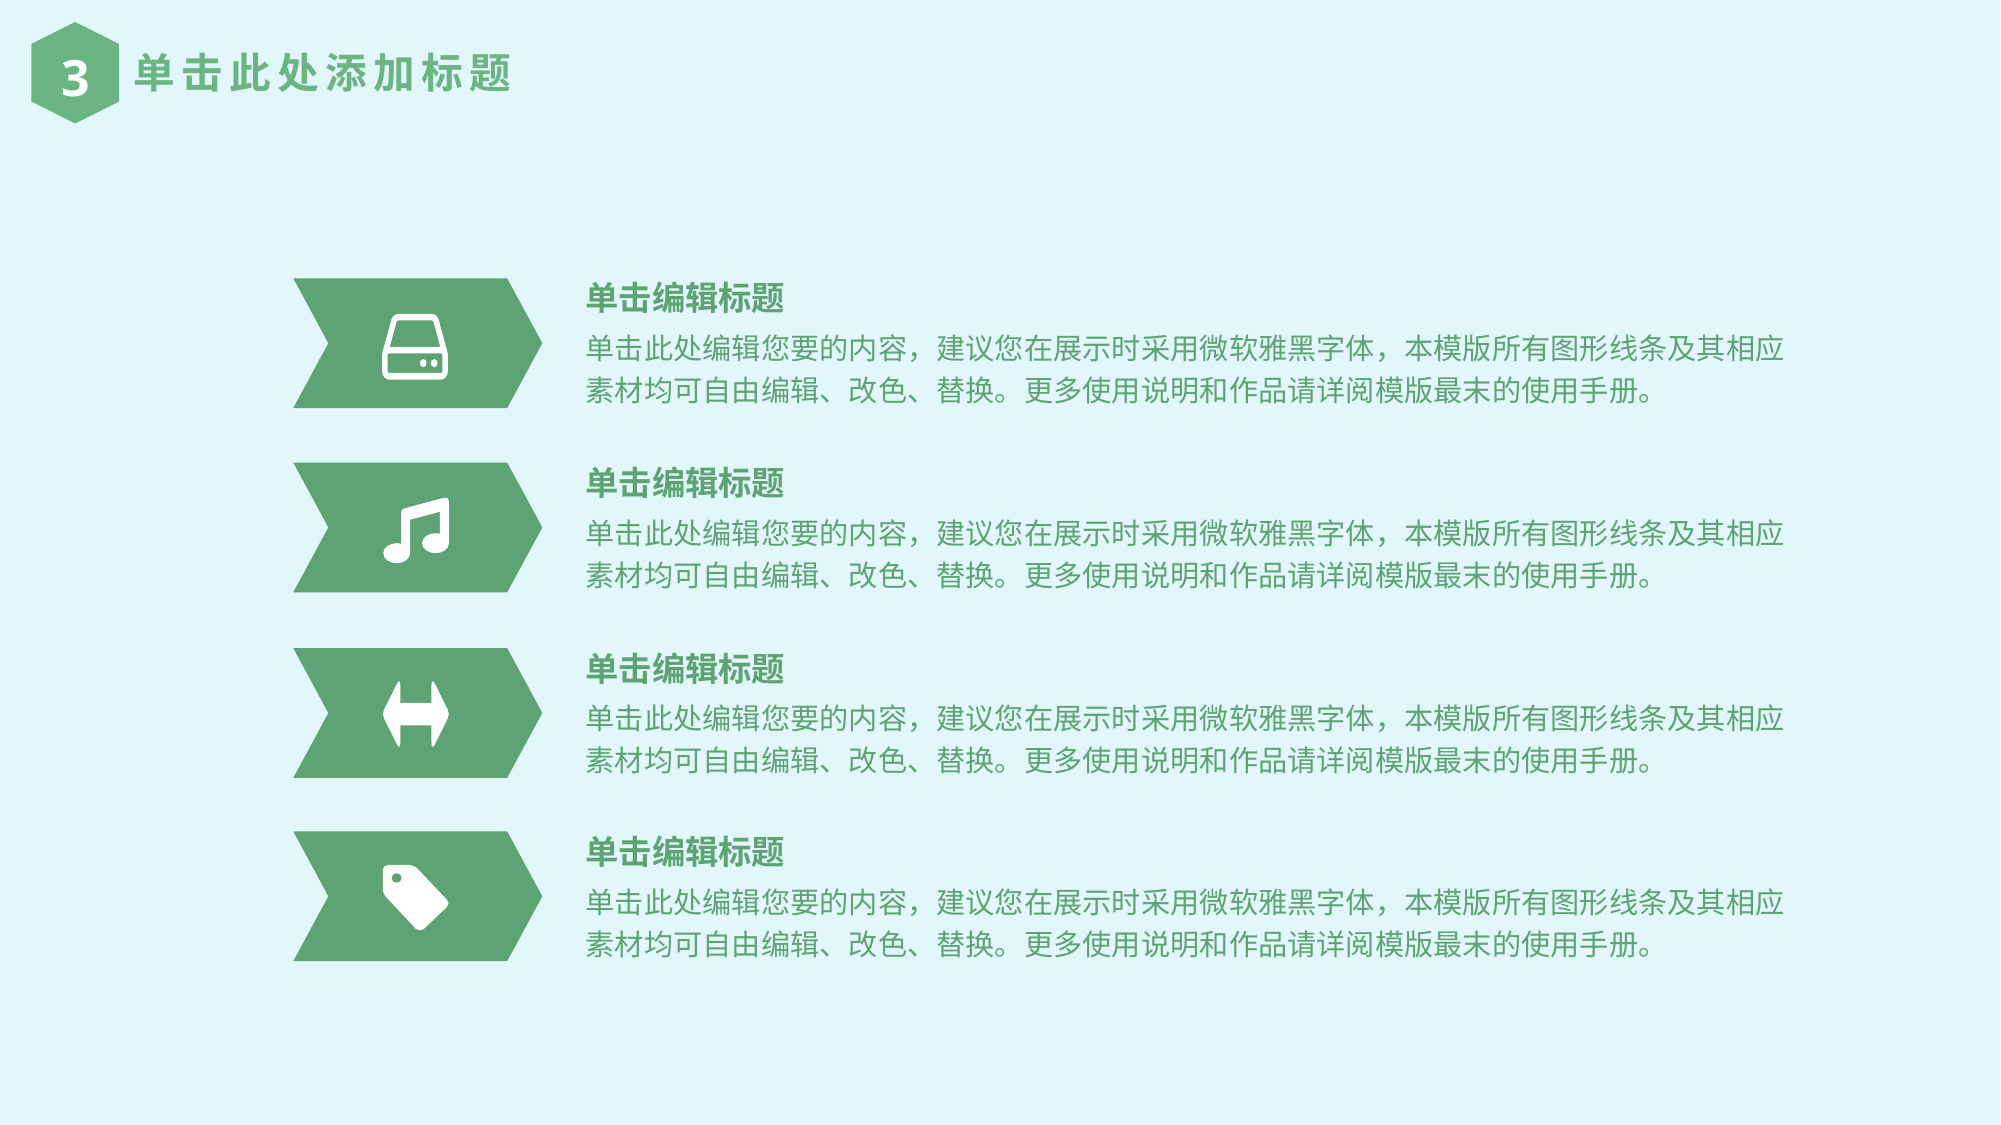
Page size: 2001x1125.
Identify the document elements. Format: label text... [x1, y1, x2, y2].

text_box 单击此处编辑您要的内容，建议您在展示时采用微软雅黑字体，本模版所有图形线条及其相应素材均可自由编辑、改色、替换。更多使用说明和作品请详阅模版最末的使用手册。 [585, 693, 1798, 778]
text_box [291, 277, 544, 410]
text_box [291, 647, 544, 779]
text_box [382, 864, 449, 931]
text_box [30, 20, 118, 111]
text_box [291, 830, 544, 963]
text_box [291, 461, 544, 594]
text_box [53, 114, 97, 125]
text_box 3 [46, 39, 104, 114]
text_box 单击此处编辑您要的内容，建议您在展示时采用微软雅黑字体，本模版所有图形线条及其相应素材均可自由编辑、改色、替换。更多使用说明和作品请详阅模版最末的使用手册。 [585, 508, 1798, 593]
text_box 单击此处编辑您要的内容，建议您在展示时采用微软雅黑字体，本模版所有图形线条及其相应素材均可自由编辑、改色、替换。更多使用说明和作品请详阅模版最末的使用手册。 [585, 877, 1798, 961]
text_box 单击编辑标题 [585, 277, 798, 318]
text_box [383, 497, 449, 564]
text_box [382, 313, 448, 380]
text_box 单击此处编辑您要的内容，建议您在展示时采用微软雅黑字体，本模版所有图形线条及其相应素材均可自由编辑、改色、替换。更多使用说明和作品请详阅模版最末的使用手册。 [585, 323, 1798, 408]
text_box 单击此处添加标题 [118, 39, 570, 105]
text_box [383, 681, 449, 747]
text_box 单击编辑标题 [585, 648, 798, 689]
text_box 单击编辑标题 [585, 831, 798, 872]
text_box 单击编辑标题 [585, 462, 798, 503]
